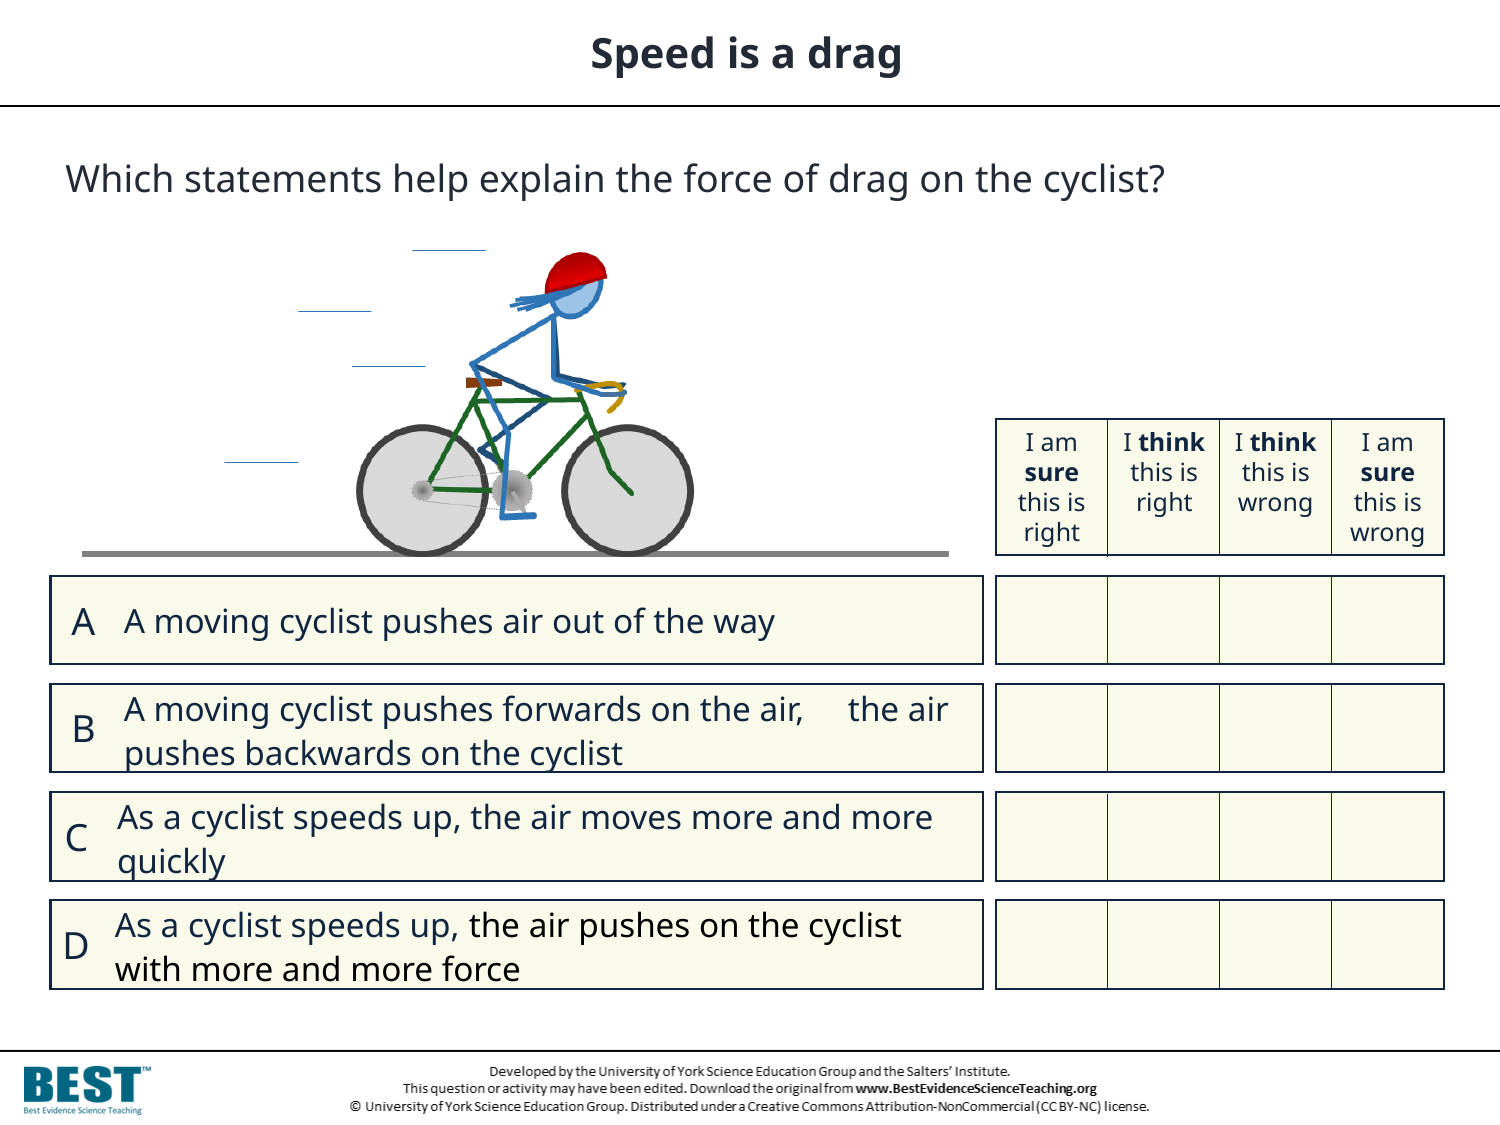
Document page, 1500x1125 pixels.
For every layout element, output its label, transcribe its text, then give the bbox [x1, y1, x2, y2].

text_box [995, 418, 1444, 557]
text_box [995, 792, 1444, 883]
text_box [995, 575, 1444, 666]
text_box Speed is a drag [23, 4, 1471, 99]
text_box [995, 683, 1444, 774]
picture [0, 105, 1500, 1125]
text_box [995, 899, 1444, 990]
